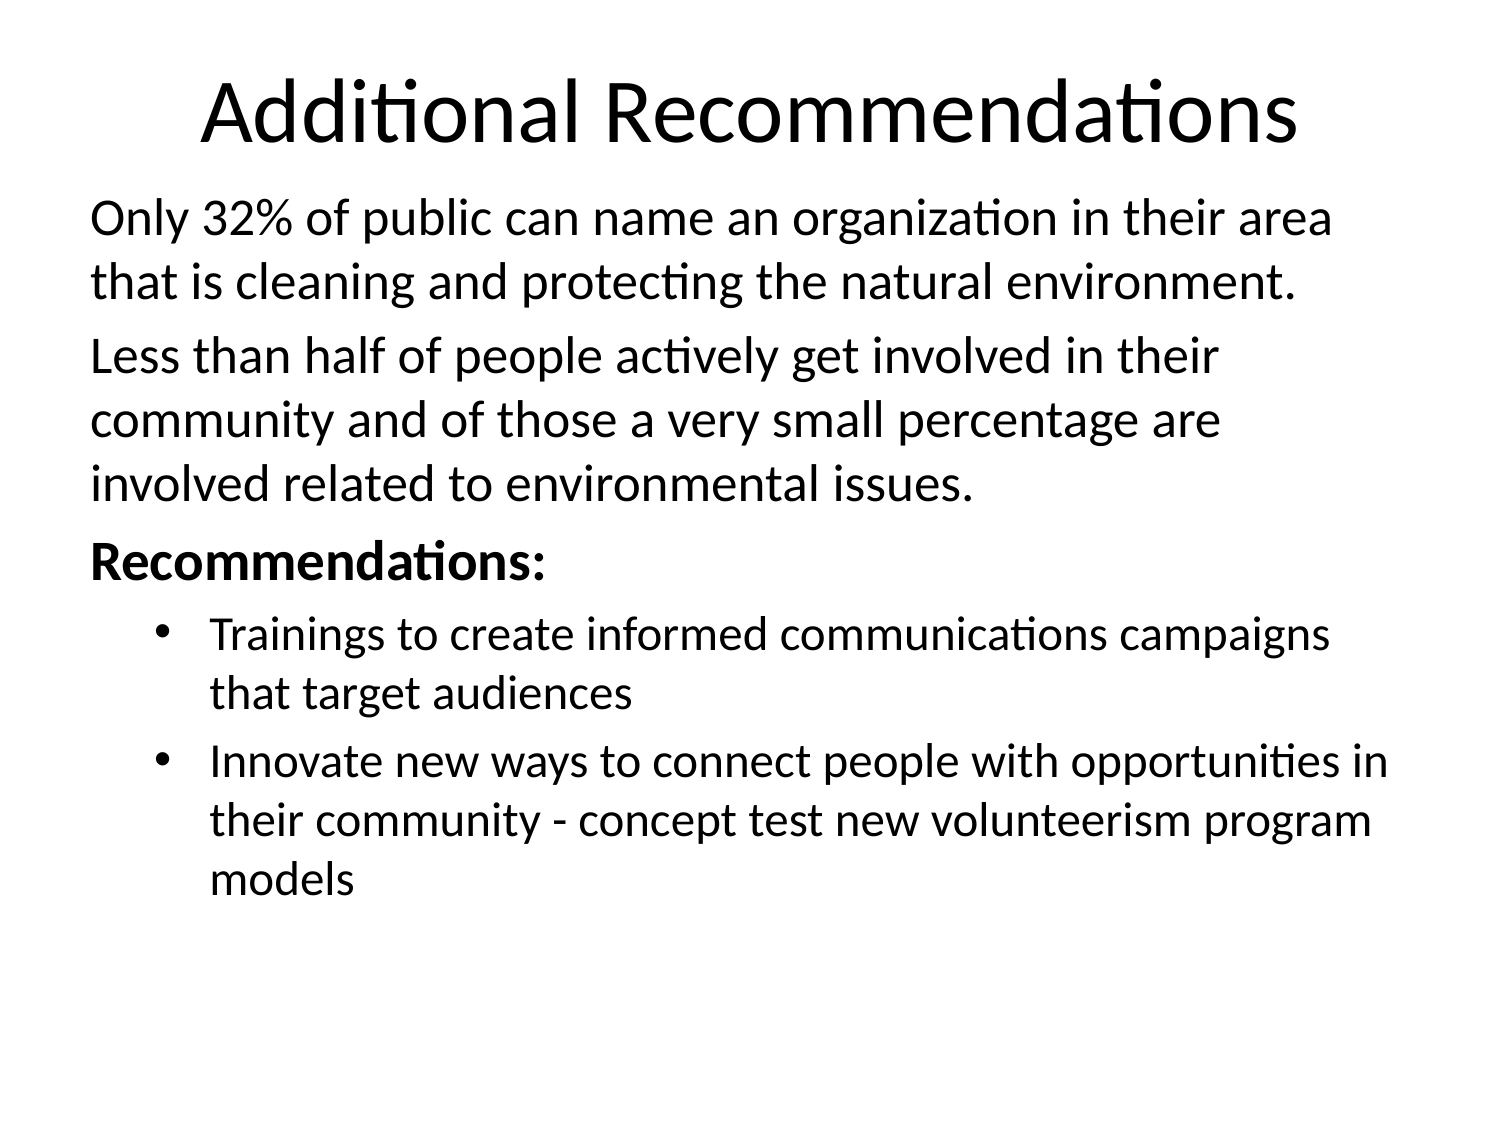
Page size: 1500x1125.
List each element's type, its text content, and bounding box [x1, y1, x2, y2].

list Only 32% of public can name an organization in their area that is cleaning and protecting the natural environment. Less than half of people actively get involved in their community and of those a very small percentage are involved related to environmental issues. Recommendations: Trainings to create informed communications campaigns that target audiences Innovate new ways to connect people with opportunities in their community - concept test new volunteerism program models [75, 174, 1425, 918]
title Additional Recommendations [75, 12, 1425, 174]
